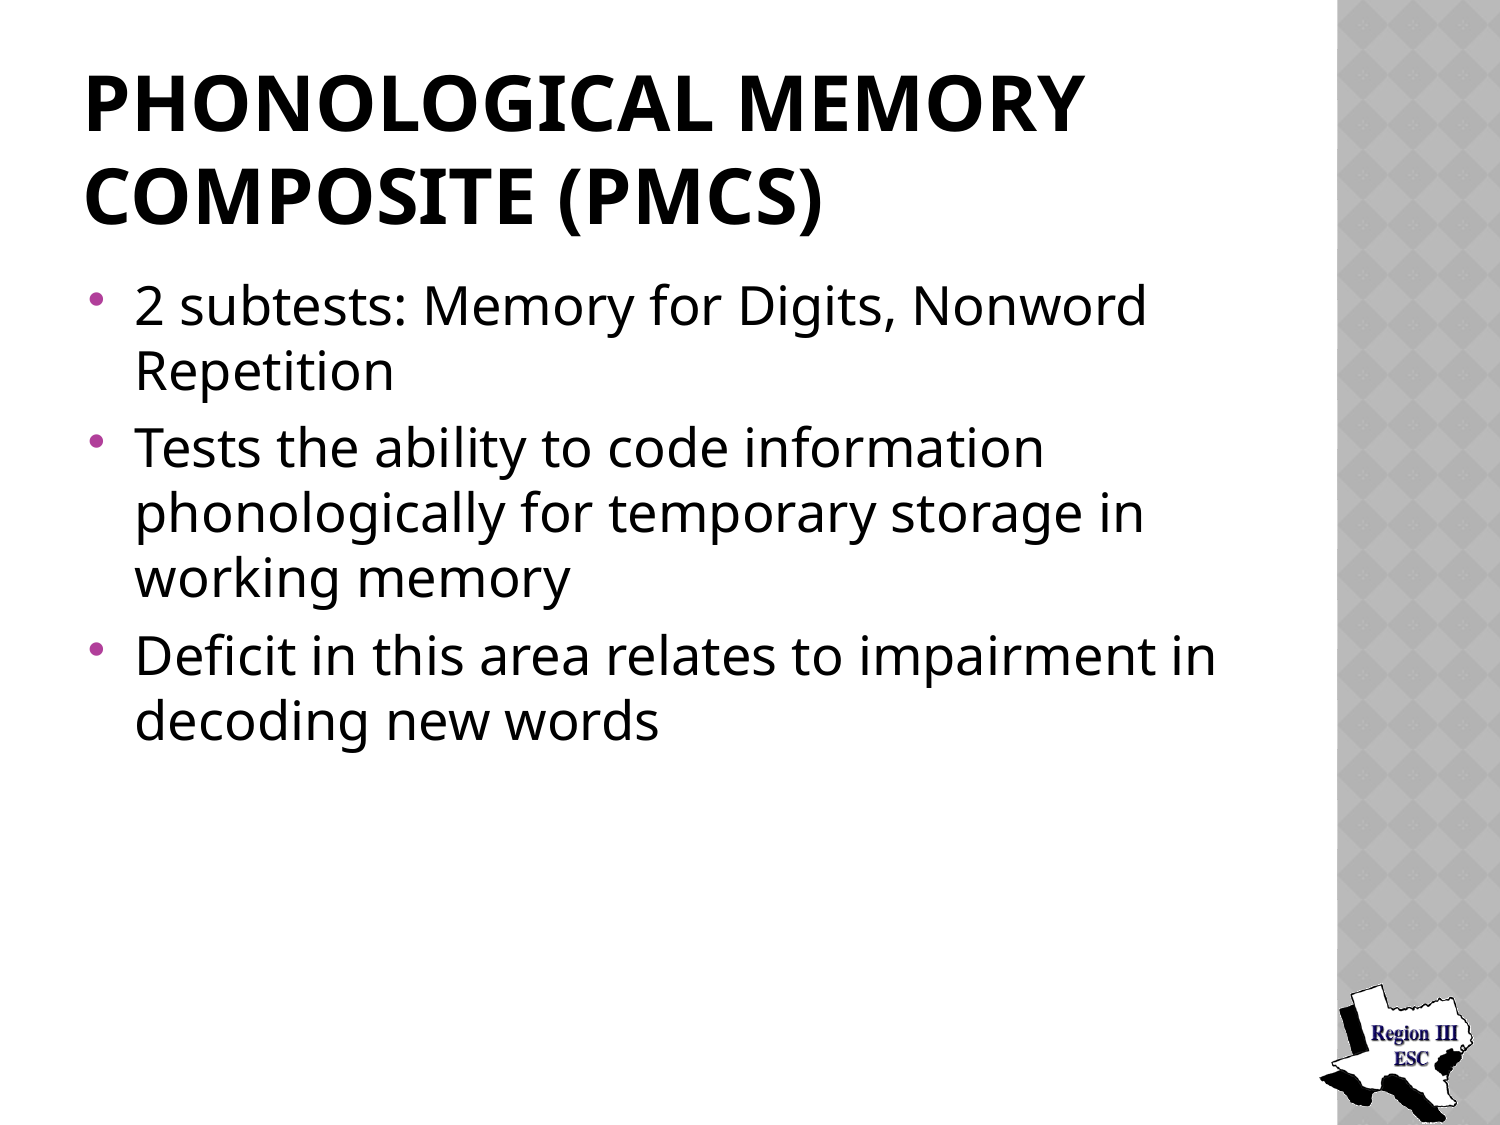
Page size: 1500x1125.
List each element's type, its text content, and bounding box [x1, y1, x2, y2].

list 2 subtests: Memory for Digits, Nonword Repetition Tests the ability to code information phonologically for temporary storage in working memory Deficit in this area relates to impairment in decoding new words [75, 264, 1263, 1059]
picture [1318, 982, 1476, 1125]
title Phonological Memory Composite (PMCS) [75, 52, 1263, 240]
